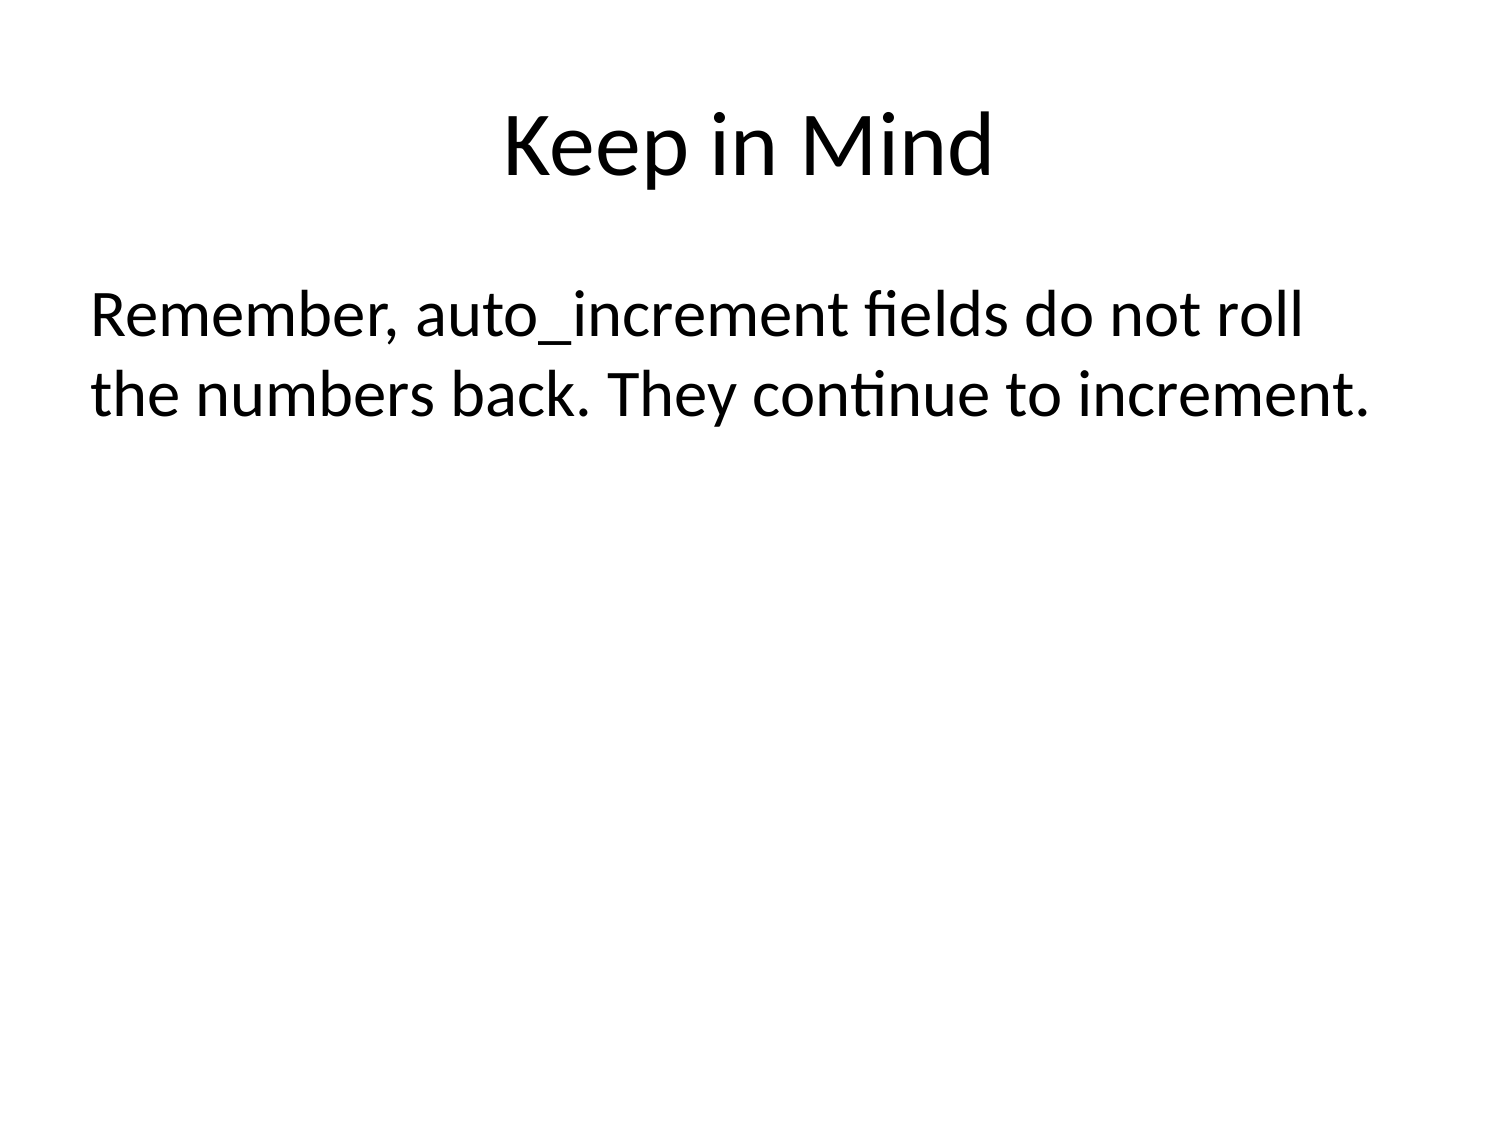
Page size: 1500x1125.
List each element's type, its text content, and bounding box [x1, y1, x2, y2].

list Remember, auto_increment fields do not roll the numbers back. They continue to increment. [75, 262, 1425, 1005]
title Keep in Mind [75, 45, 1425, 233]
